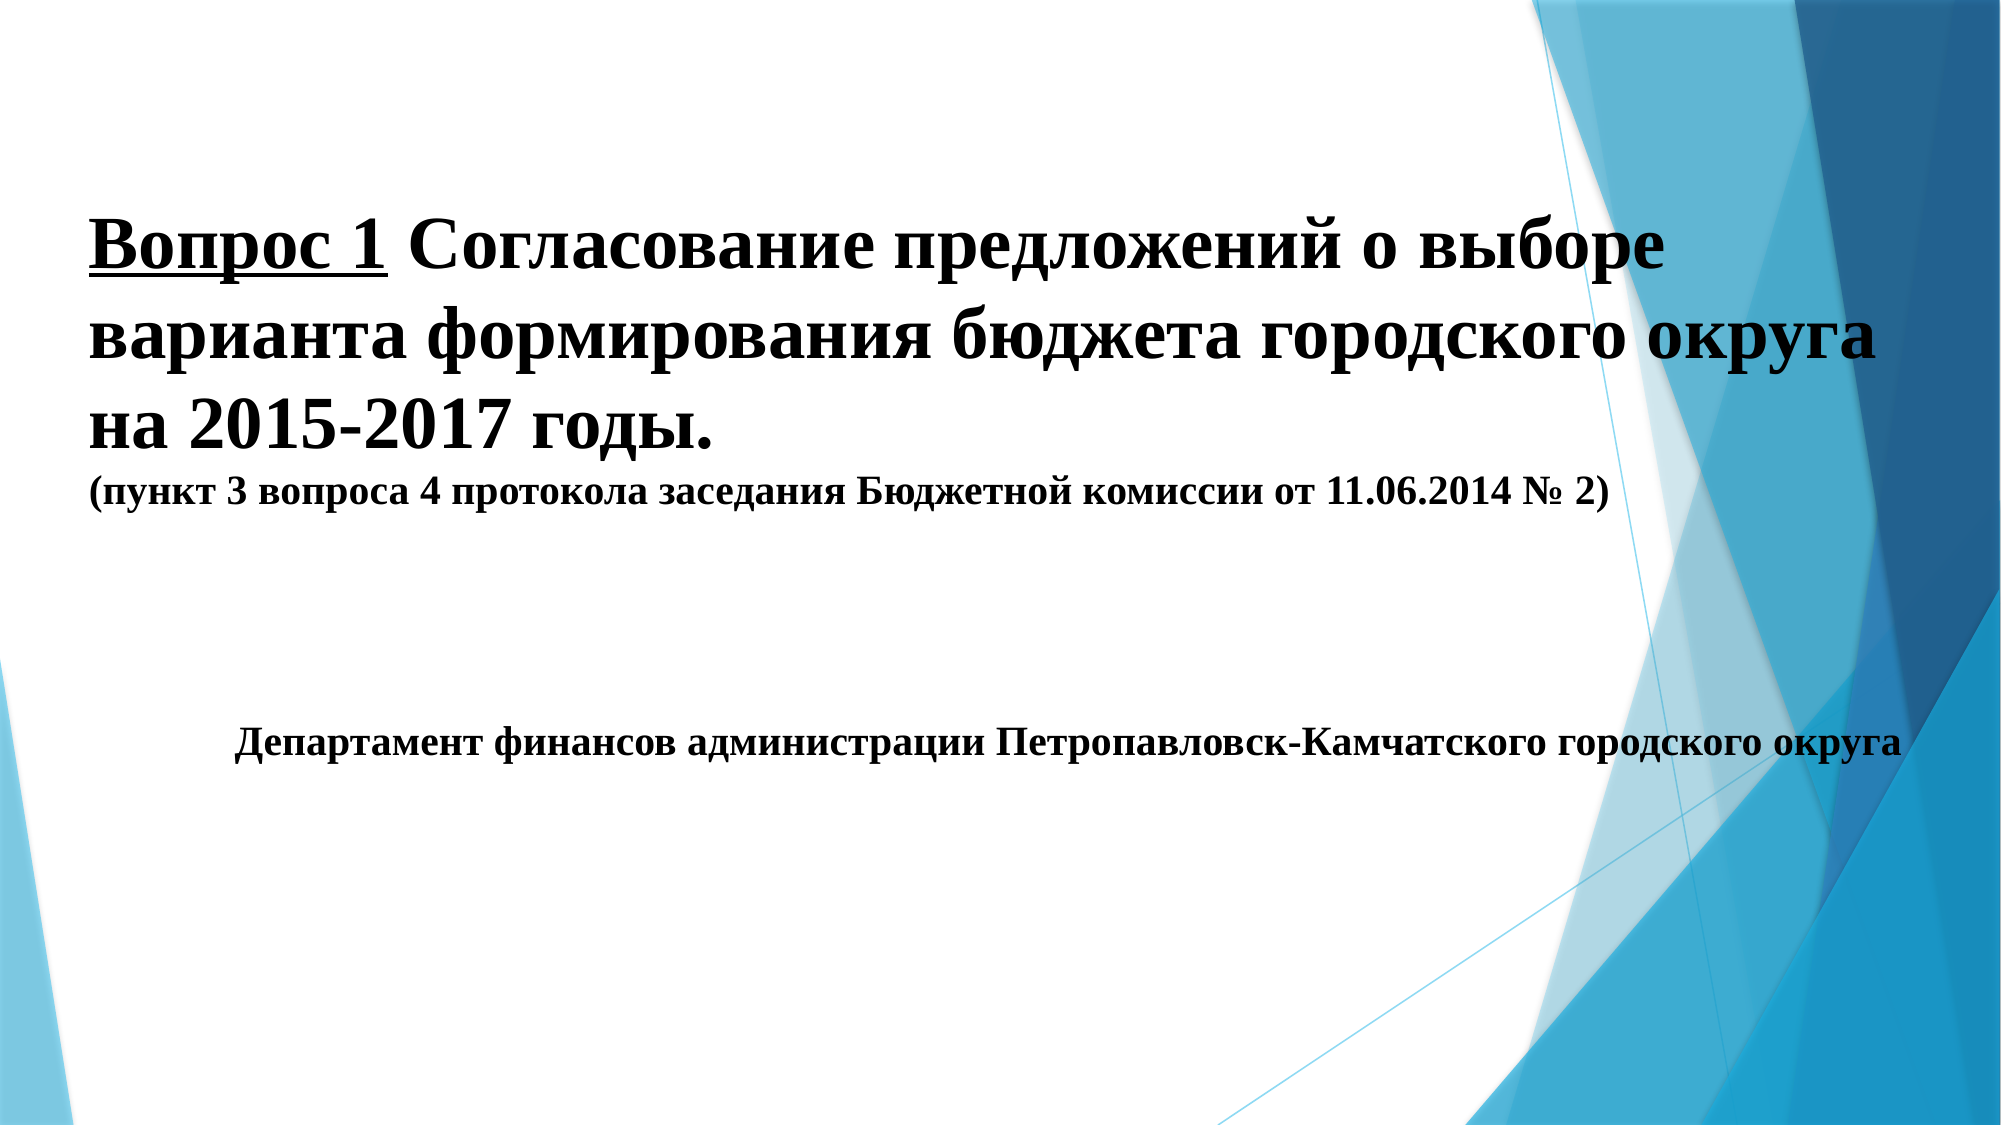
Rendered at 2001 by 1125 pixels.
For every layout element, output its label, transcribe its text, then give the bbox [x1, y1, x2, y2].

text_box Вопрос 1 Согласование предложений о выборе варианта формирования бюджета городского округа на 2015-2017 годы. (пункт 3 вопроса 4 протокола заседания Бюджетной комиссии от 11.06.2014 № 2) Департамент финансов администрации Петропавловск-Камчатского городского округа [73, 185, 1928, 861]
